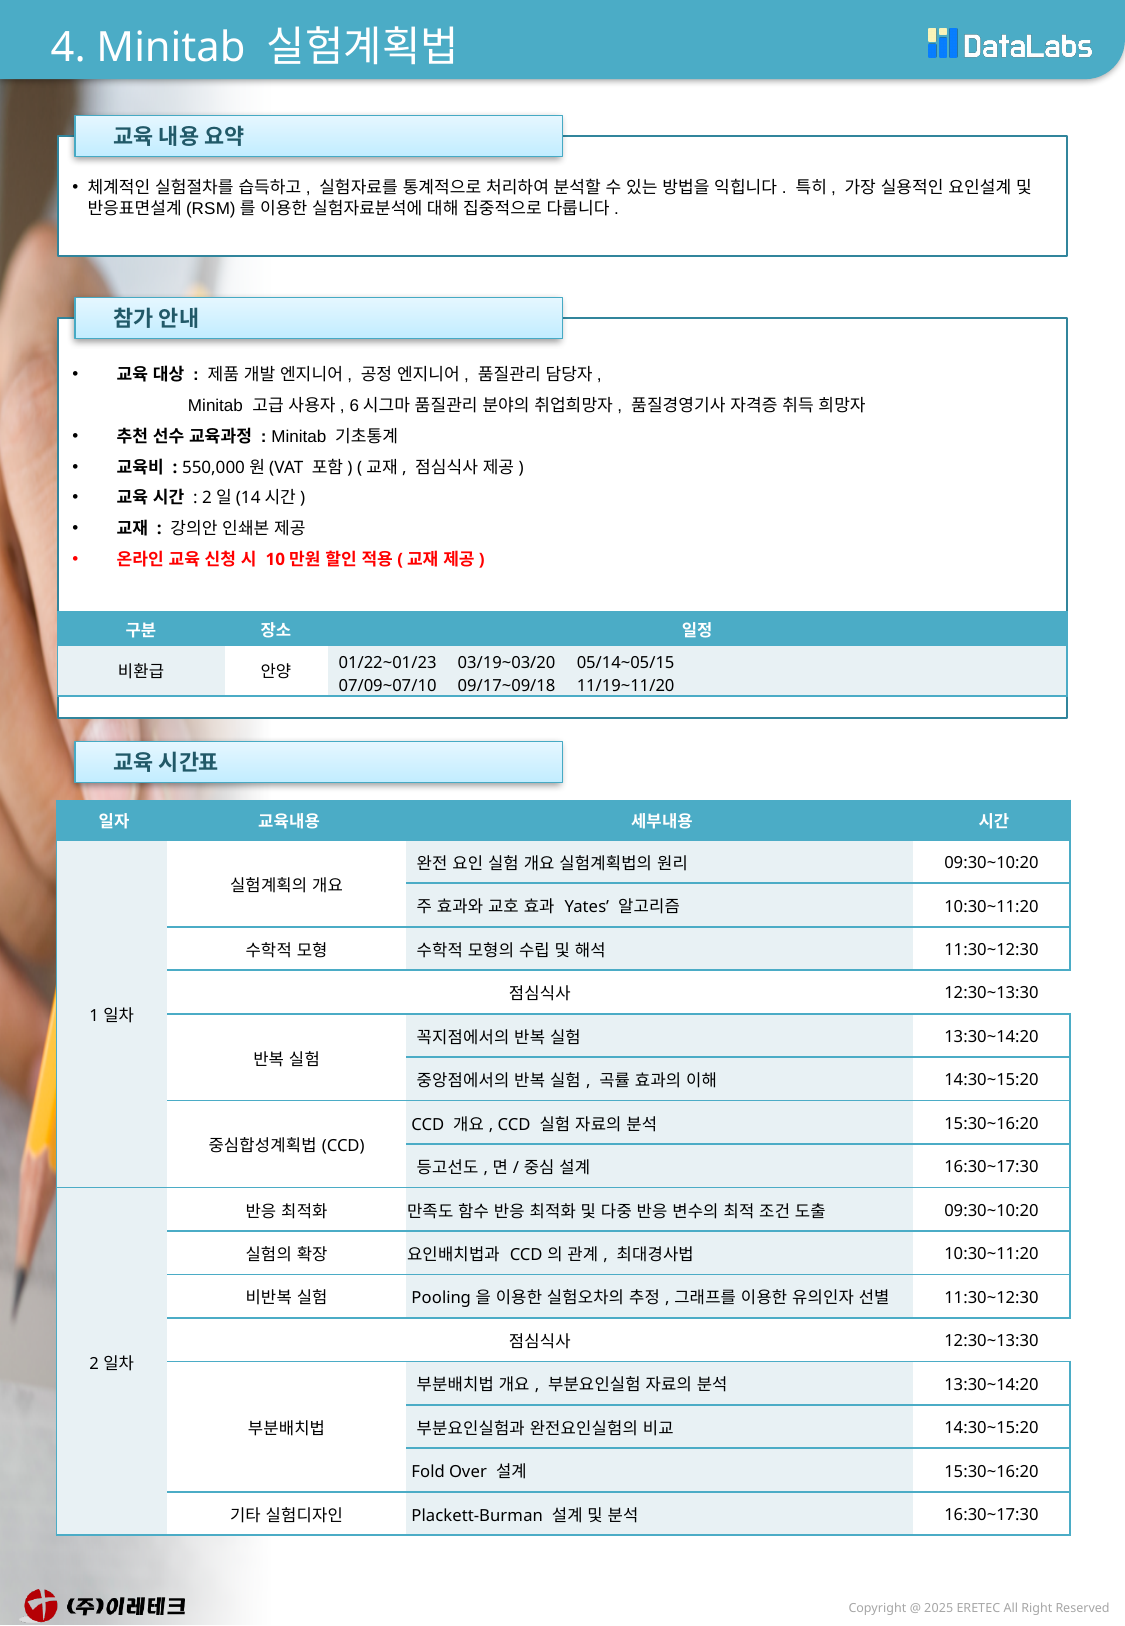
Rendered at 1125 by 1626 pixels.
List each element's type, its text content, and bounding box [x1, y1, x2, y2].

table_header 일자 [57, 801, 167, 839]
text_box 참가 안내 [74, 297, 563, 339]
table_cell 11:30~12:30 [913, 1275, 1069, 1317]
table_cell 01/22~01/23 03/19~03/20 05/14~05/15 07/09~07/10 09/17~09/18 11/19~11/20 [328, 646, 1066, 695]
table_cell 부분배치법 개요, 부분요인실험 자료의 분석 [406, 1362, 913, 1404]
text_box 교육 대상 : 제품 개발 엔지니어, 공정 엔지니어, 품질관리 담당자, Minitab 고급 사용자, 6시그마 품질관리 분야의 취업희망자, 품질경영기사 자격증 취득 희망자 추천 선수 교육과정 : Minitab 기초통계 교육비 : 550,000원(VAT 포함) (교재, 점심식사 제공) 교육 시간 : 2일(14시간) 교재 : 강의안 인쇄본 제공 온라인 교육 신청 시 10만원 할인 적용(교재 제공) [57, 345, 1068, 577]
table_cell 15:30~16:20 [913, 1101, 1069, 1143]
table_cell 10:30~11:20 [913, 1232, 1069, 1274]
table_cell 14:30~15:20 [913, 1058, 1069, 1100]
table_cell 실험계획의 개요 [167, 841, 406, 926]
table_cell 15:30~16:20 [913, 1449, 1069, 1491]
text_box [55, 316, 1070, 720]
table_cell 반복 실험 [167, 1015, 406, 1100]
table_cell 꼭지점에서의 반복 실험 [406, 1015, 913, 1056]
table_cell 점심식사 [167, 971, 913, 1013]
table_header 장소 [225, 613, 328, 644]
table_cell 점심식사 [167, 1319, 913, 1361]
picture [0, 23, 1125, 1625]
table_cell 부분배치법 [167, 1362, 406, 1491]
table_cell 11:30~12:30 [913, 928, 1069, 969]
table_cell Fold Over 설계 [406, 1449, 913, 1491]
text_box 체계적인 실험절차를 습득하고, 실험자료를 통계적으로 처리하여 분석할 수 있는 방법을 익힙니다. 특히, 가장 실용적인 요인설계 및 반응표면설계(RSM)를 이용한 실험자료분석에 대해 집중적으로 다룹니다. [57, 169, 1068, 226]
table_header 구분 [58, 613, 225, 644]
table_cell 14:30~15:20 [913, 1406, 1069, 1447]
table_cell 13:30~14:20 [913, 1362, 1069, 1404]
text_box [55, 134, 1070, 258]
table_cell 비반복 실험 [167, 1275, 406, 1317]
table_cell 요인배치법과 CCD의 관계, 최대경사법 [406, 1232, 913, 1274]
table_cell 16:30~17:30 [913, 1145, 1069, 1187]
table_cell 16:30~17:30 [913, 1493, 1069, 1534]
table_cell 기타 실험디자인 [167, 1493, 406, 1534]
table_cell 수학적 모형의 수립 및 해석 [406, 928, 913, 969]
text_box 교육 내용 요약 [74, 115, 563, 157]
table_cell CCD 개요, CCD 실험 자료의 분석 [406, 1101, 913, 1143]
table_cell 09:30~10:20 [913, 841, 1069, 882]
table_cell 실험의 확장 [167, 1232, 406, 1274]
text_box 교육 시간표 [74, 741, 563, 783]
table_header 세부내용 [406, 801, 913, 839]
table_cell 만족도 함수 반응 최적화 및 다중 반응 변수의 최적 조건 도출 [406, 1188, 913, 1230]
table_cell 부분요인실험과 완전요인실험의 비교 [406, 1406, 913, 1447]
table_header 시간 [913, 801, 1069, 839]
table_cell 09:30~10:20 [913, 1188, 1069, 1230]
table_cell Pooling을 이용한 실험오차의 추정,그래프를 이용한 유의인자 선별 [406, 1275, 913, 1317]
table_cell 12:30~13:30 [913, 1319, 1070, 1361]
table_cell 10:30~11:20 [913, 884, 1069, 926]
table_cell 반응 최적화 [167, 1188, 406, 1230]
table_cell 수학적 모형 [167, 928, 406, 969]
table_cell 12:30~13:30 [913, 971, 1070, 1013]
table_cell 완전 요인 실험 개요 실험계획법의 원리 [406, 841, 913, 882]
table_cell 2일차 [57, 1188, 167, 1534]
table_cell 안양 [225, 646, 328, 695]
table_cell 1일차 [57, 841, 167, 1187]
table_cell 중심합성계획법(CCD) [167, 1101, 406, 1187]
table_cell 비환급 [58, 646, 225, 695]
table_header 일정 [328, 613, 1066, 644]
table_cell 13:30~14:20 [913, 1015, 1069, 1056]
table_cell Plackett-Burman 설계 및 분석 [406, 1493, 913, 1534]
table_header 교육내용 [167, 801, 406, 839]
table_cell 등고선도,면/중심 설계 [406, 1145, 913, 1187]
title 4. Minitab 실험계획법 [35, 9, 1049, 80]
table_cell 주 효과와 교호 효과 Yates’ 알고리즘 [406, 884, 913, 926]
table_cell 중앙점에서의 반복 실험, 곡률 효과의 이해 [406, 1058, 913, 1100]
